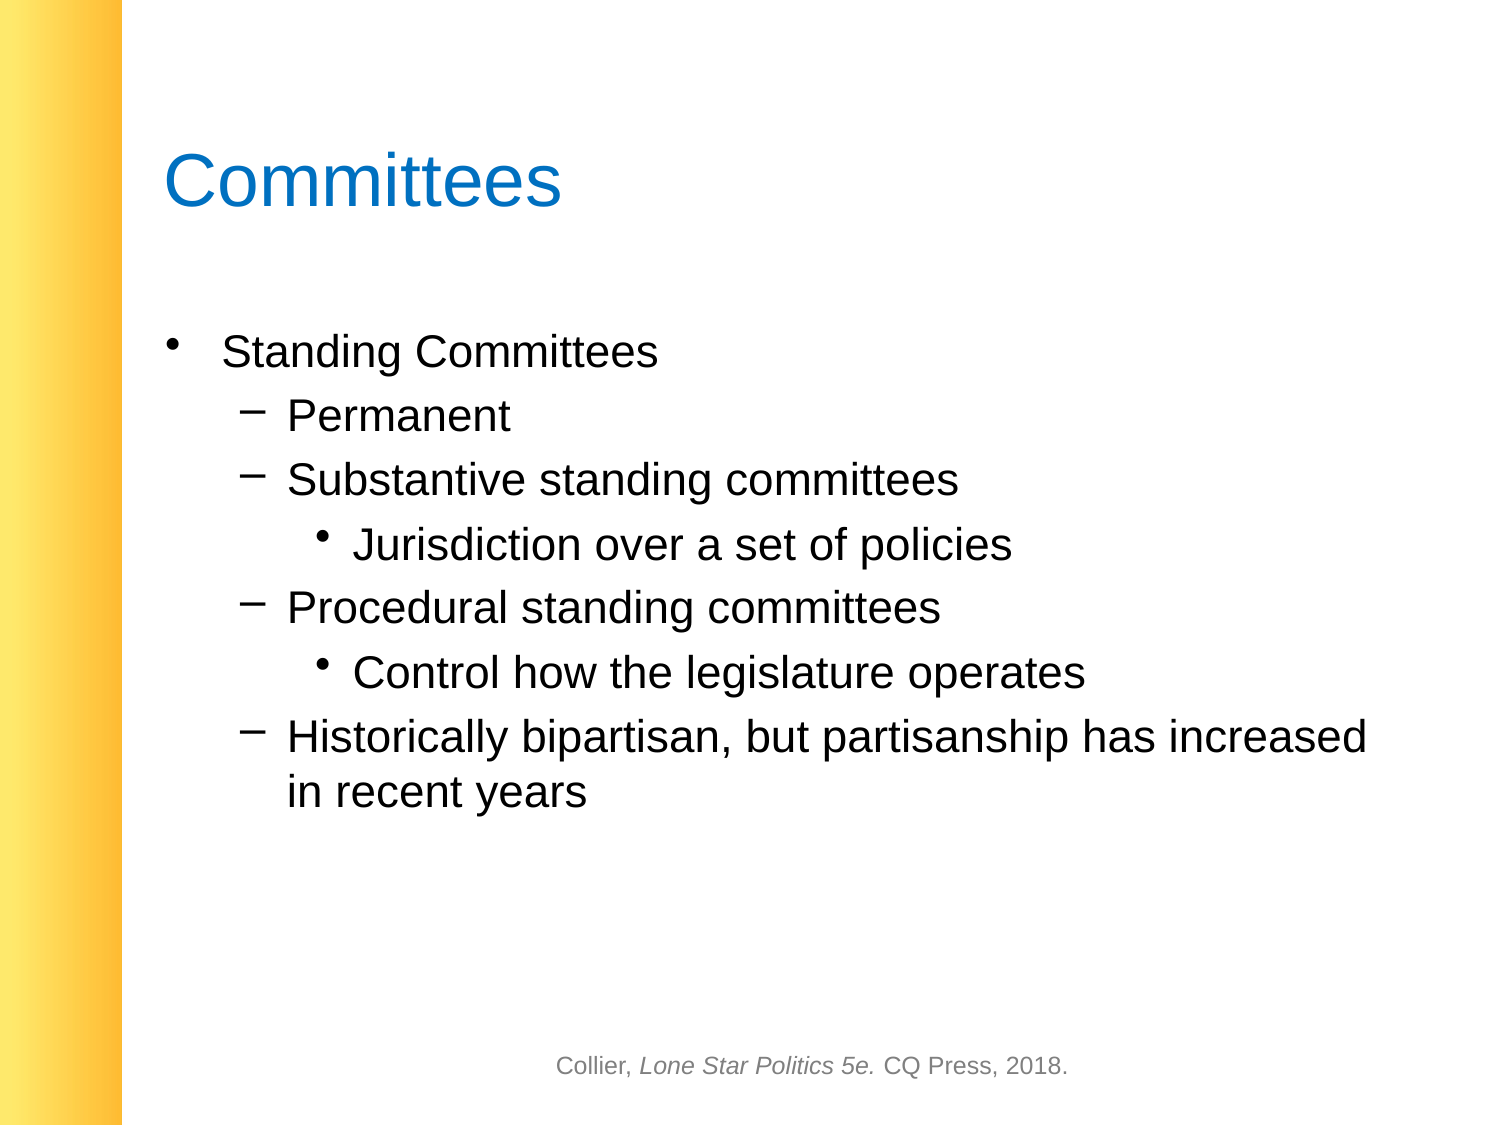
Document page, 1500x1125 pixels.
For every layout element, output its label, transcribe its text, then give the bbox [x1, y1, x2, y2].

picture [0, 0, 1500, 1125]
title Committees [148, 124, 1461, 312]
list Standing Committees Permanent Substantive standing committees Jurisdiction over a set of policies Procedural standing committees Control how the legislature operates Historically bipartisan, but partisanship has increased in recent years [150, 314, 1419, 1036]
text_box Collier, Lone Star Politics 5e. CQ Press, 2018. [525, 1042, 1100, 1087]
